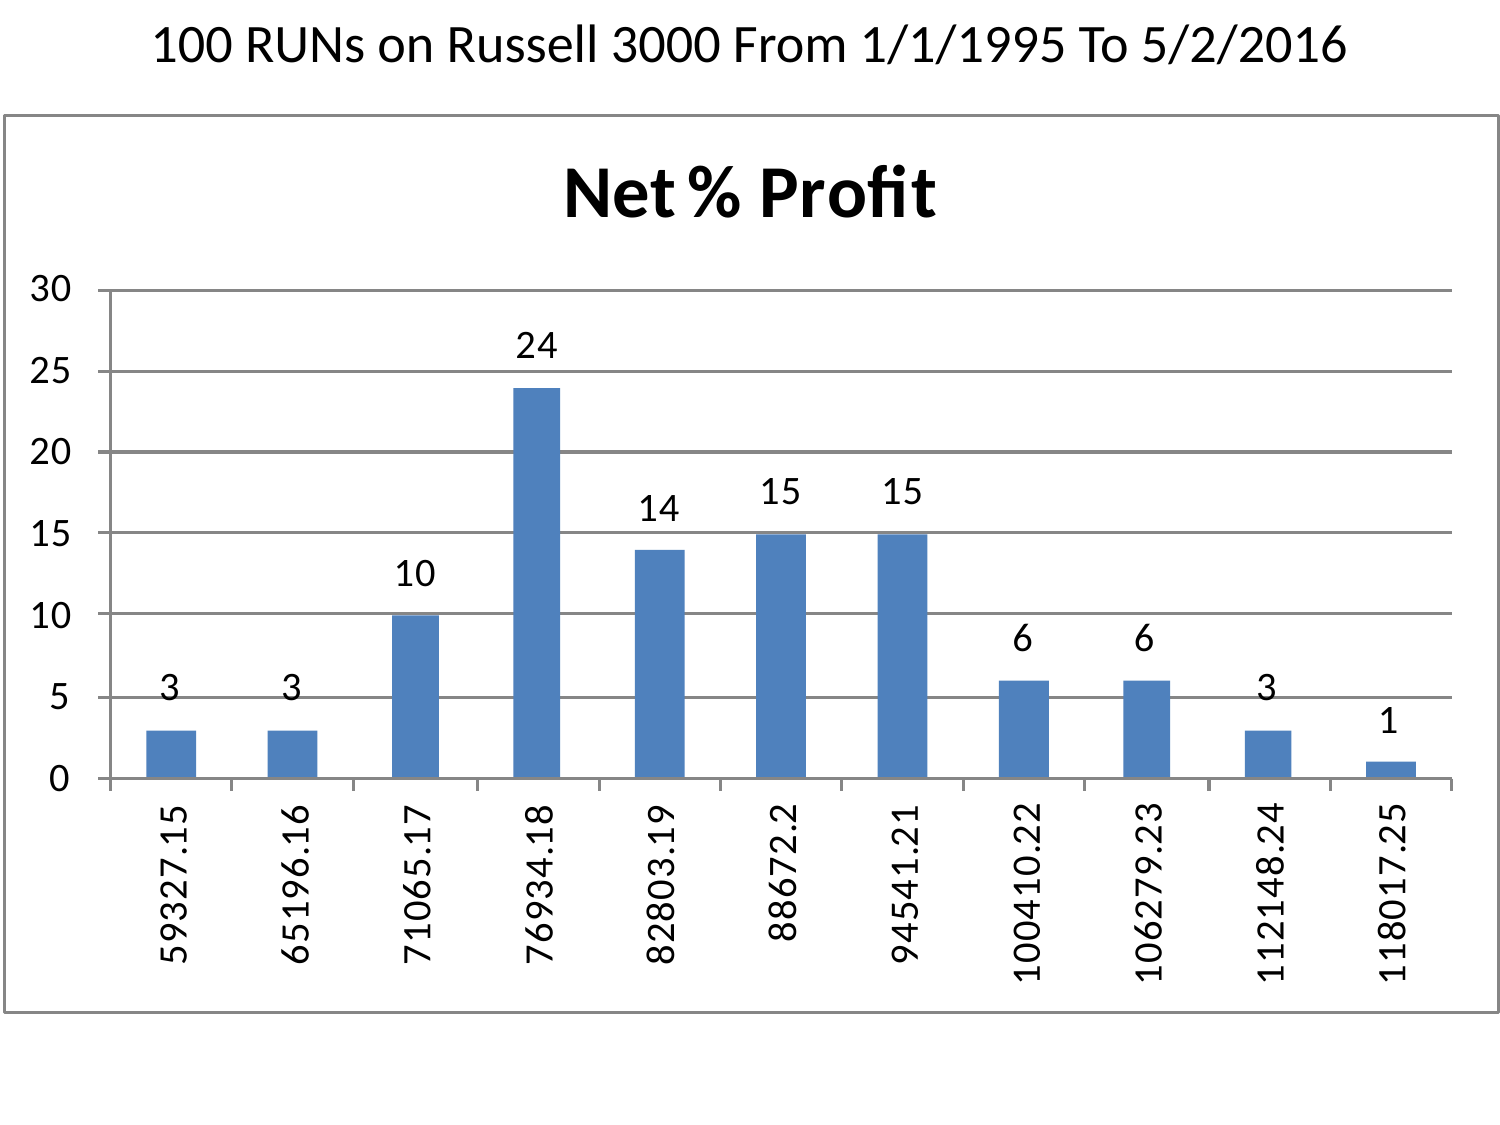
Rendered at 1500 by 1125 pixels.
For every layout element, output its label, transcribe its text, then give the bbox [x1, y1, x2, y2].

picture [0, 110, 1500, 1014]
text_box 100 RUNs on Russell 3000 From 1/1/1995 To 5/2/2016 [0, 0, 1500, 81]
